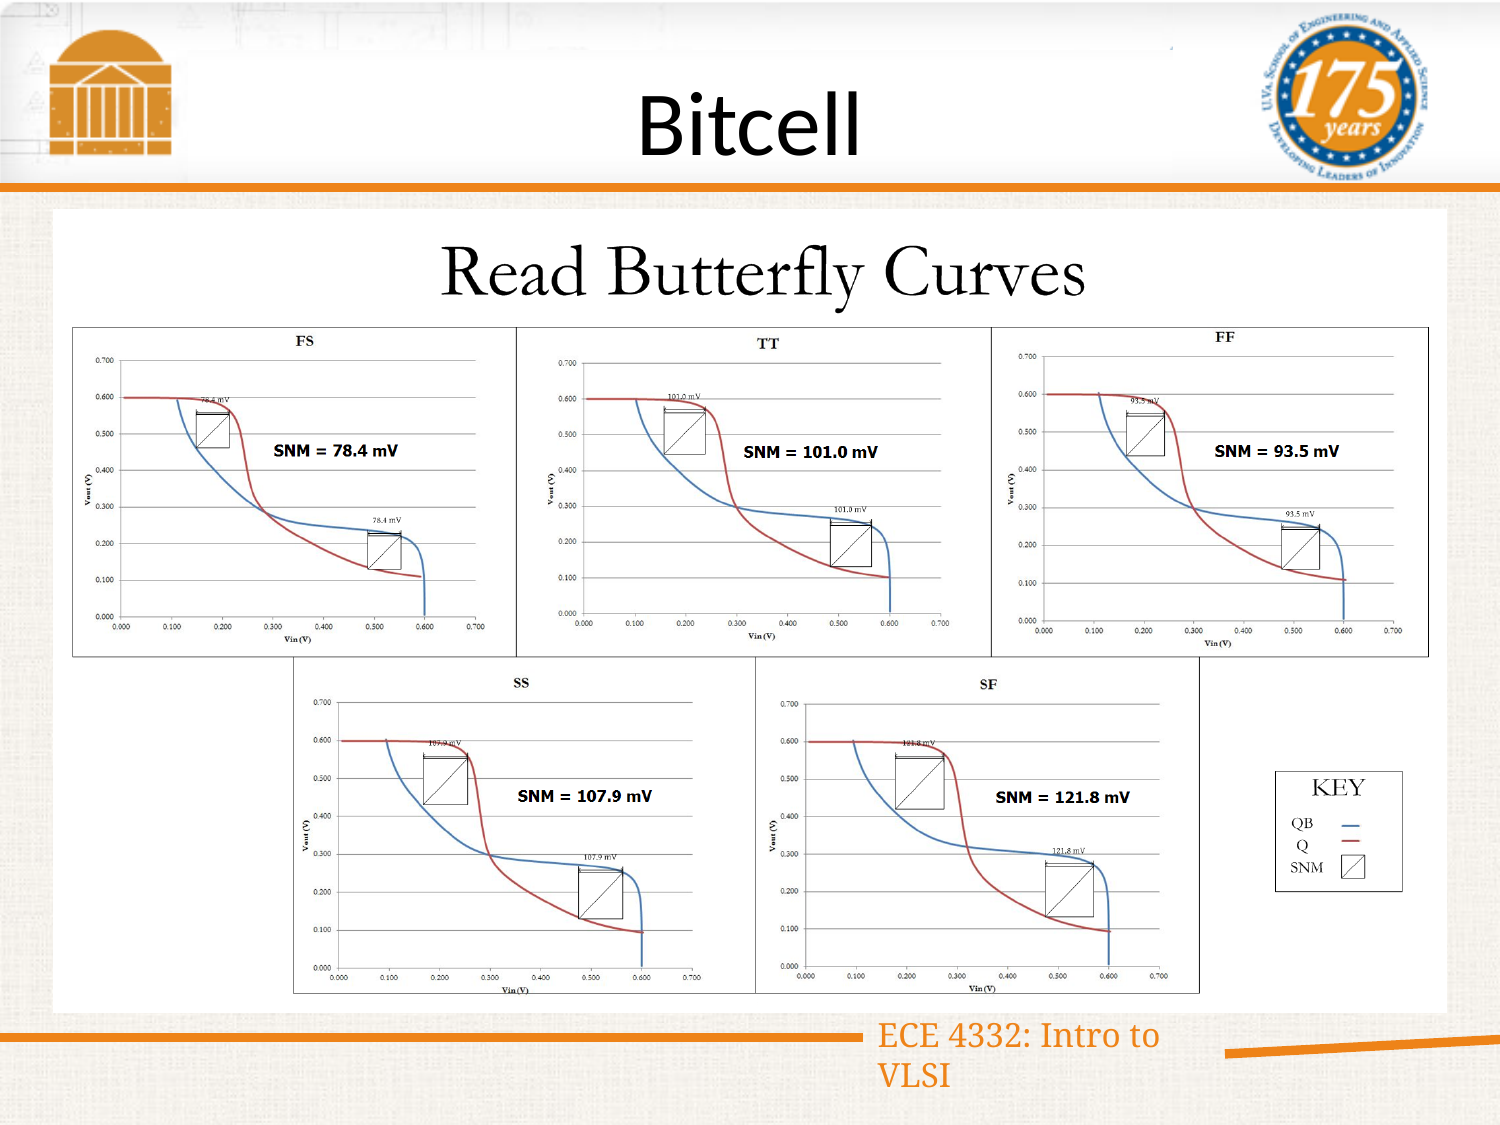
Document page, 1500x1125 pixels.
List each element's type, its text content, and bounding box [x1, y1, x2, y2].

title Bitcell [75, 199, 1425, 207]
picture [0, 0, 1500, 187]
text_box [1224, 1034, 1500, 1038]
text_box ECE 4332: Intro to VLSI [863, 1021, 1225, 1102]
picture [52, 209, 1447, 1013]
